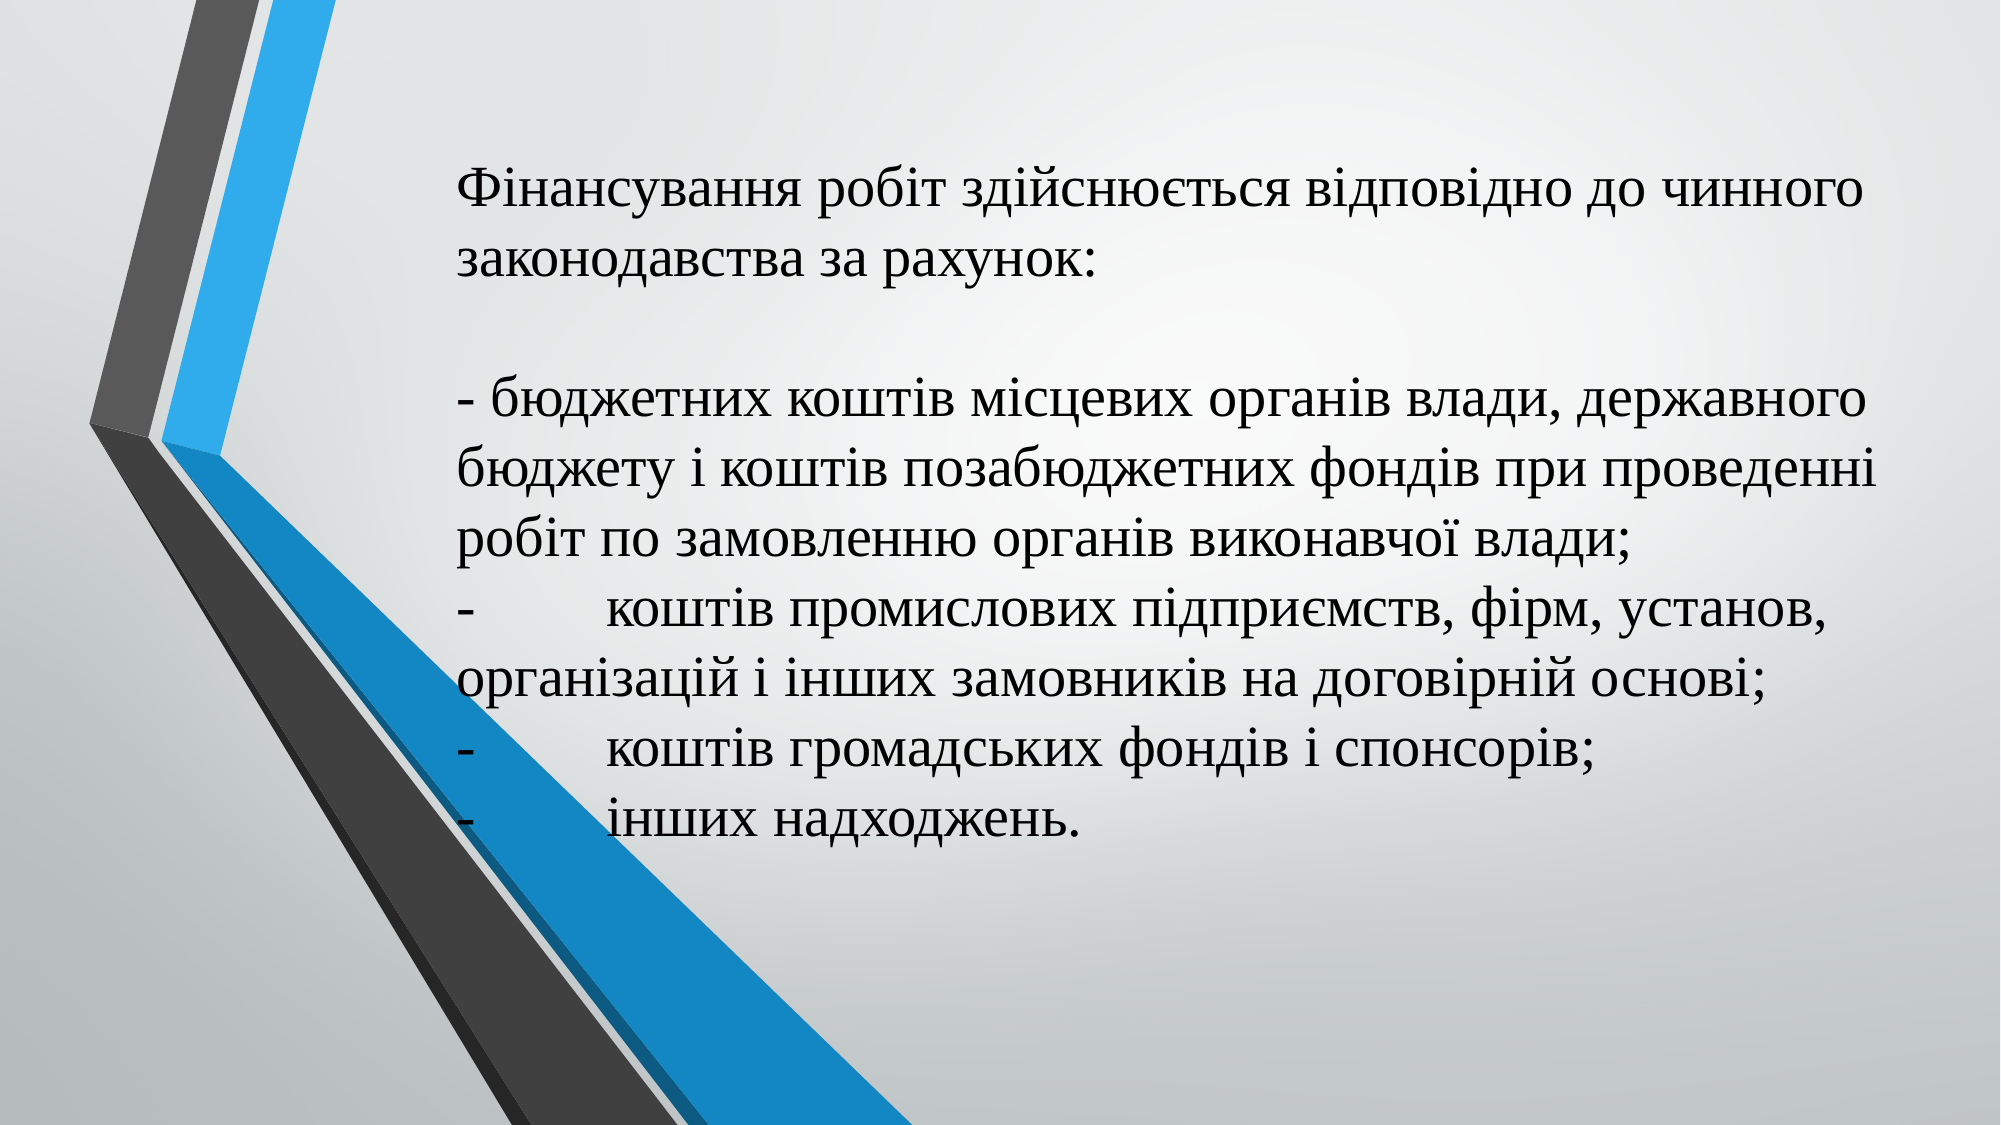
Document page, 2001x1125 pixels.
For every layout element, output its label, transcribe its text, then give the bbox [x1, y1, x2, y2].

title Фінансування робіт здійснюється відповідно до чинного законодавства за рахунок: - бюджетних коштів місцевих органів влади, державного бюджету і коштів позабюджетних фондів при проведенні робіт по замовленню органів виконавчої влади; - коштів промислових підприємств, фірм, установ, організацій і інших замовників на договірній основі; - коштів громадських фондів і спонсорів; - інших надходжень. [441, 322, 1999, 926]
